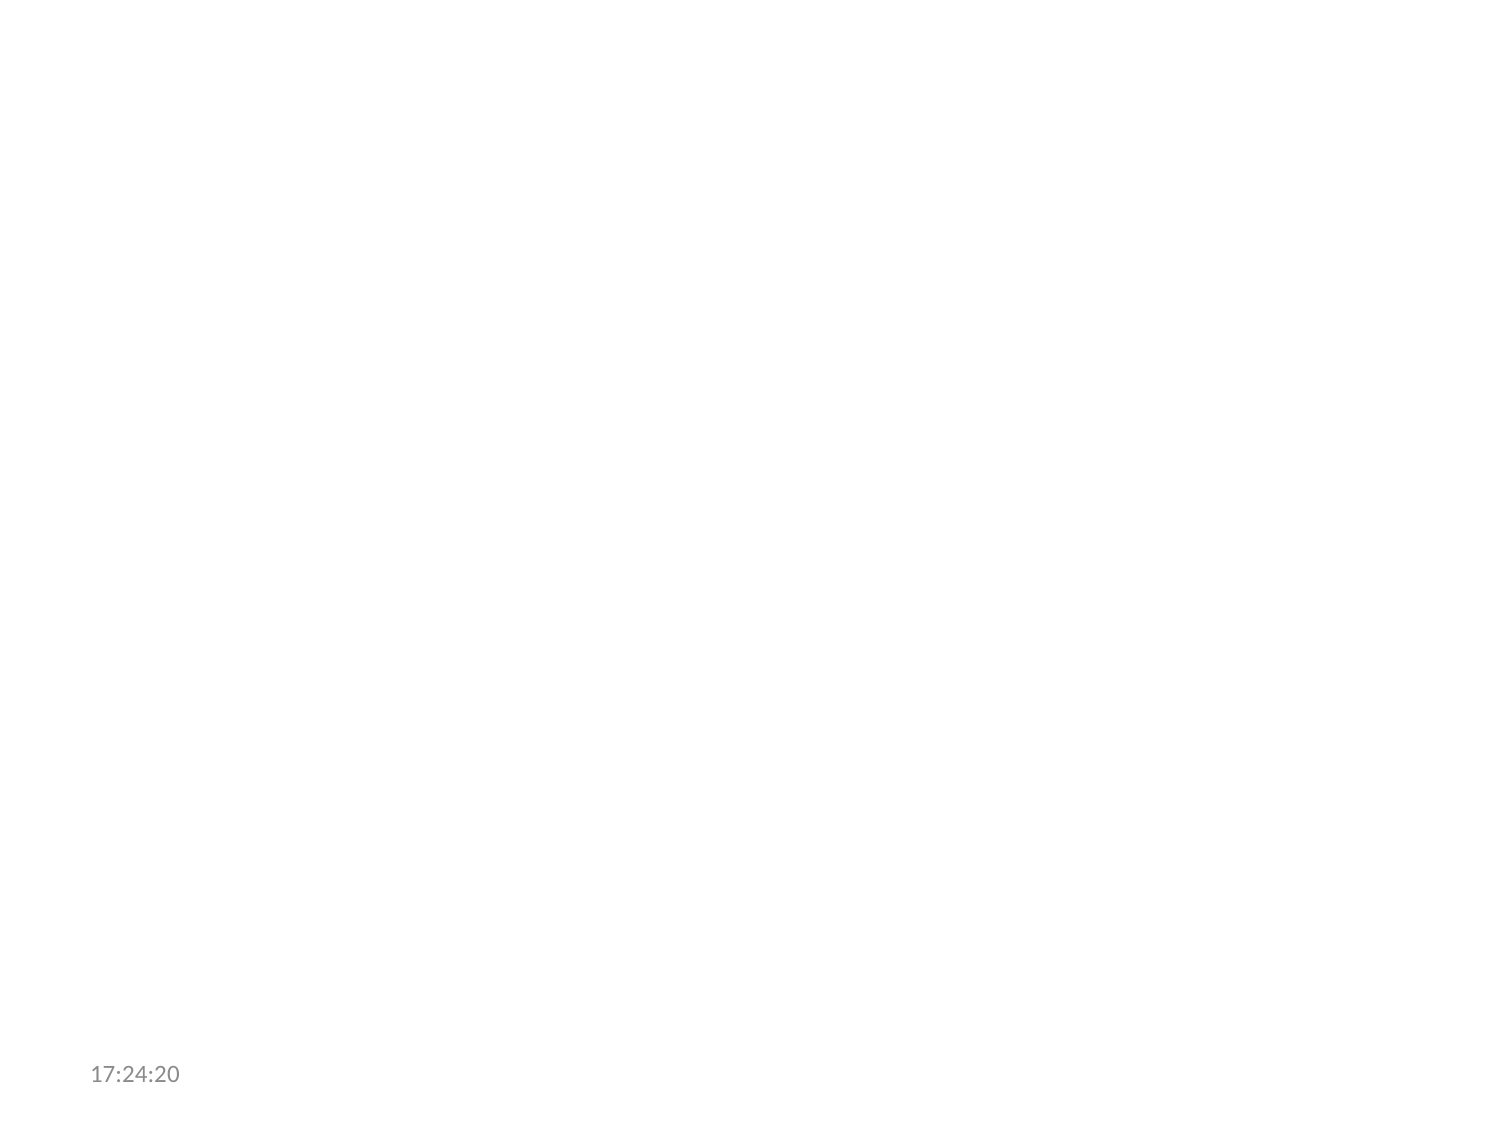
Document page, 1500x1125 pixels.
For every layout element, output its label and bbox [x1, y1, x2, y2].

slide_number [75, 1042, 425, 1103]
